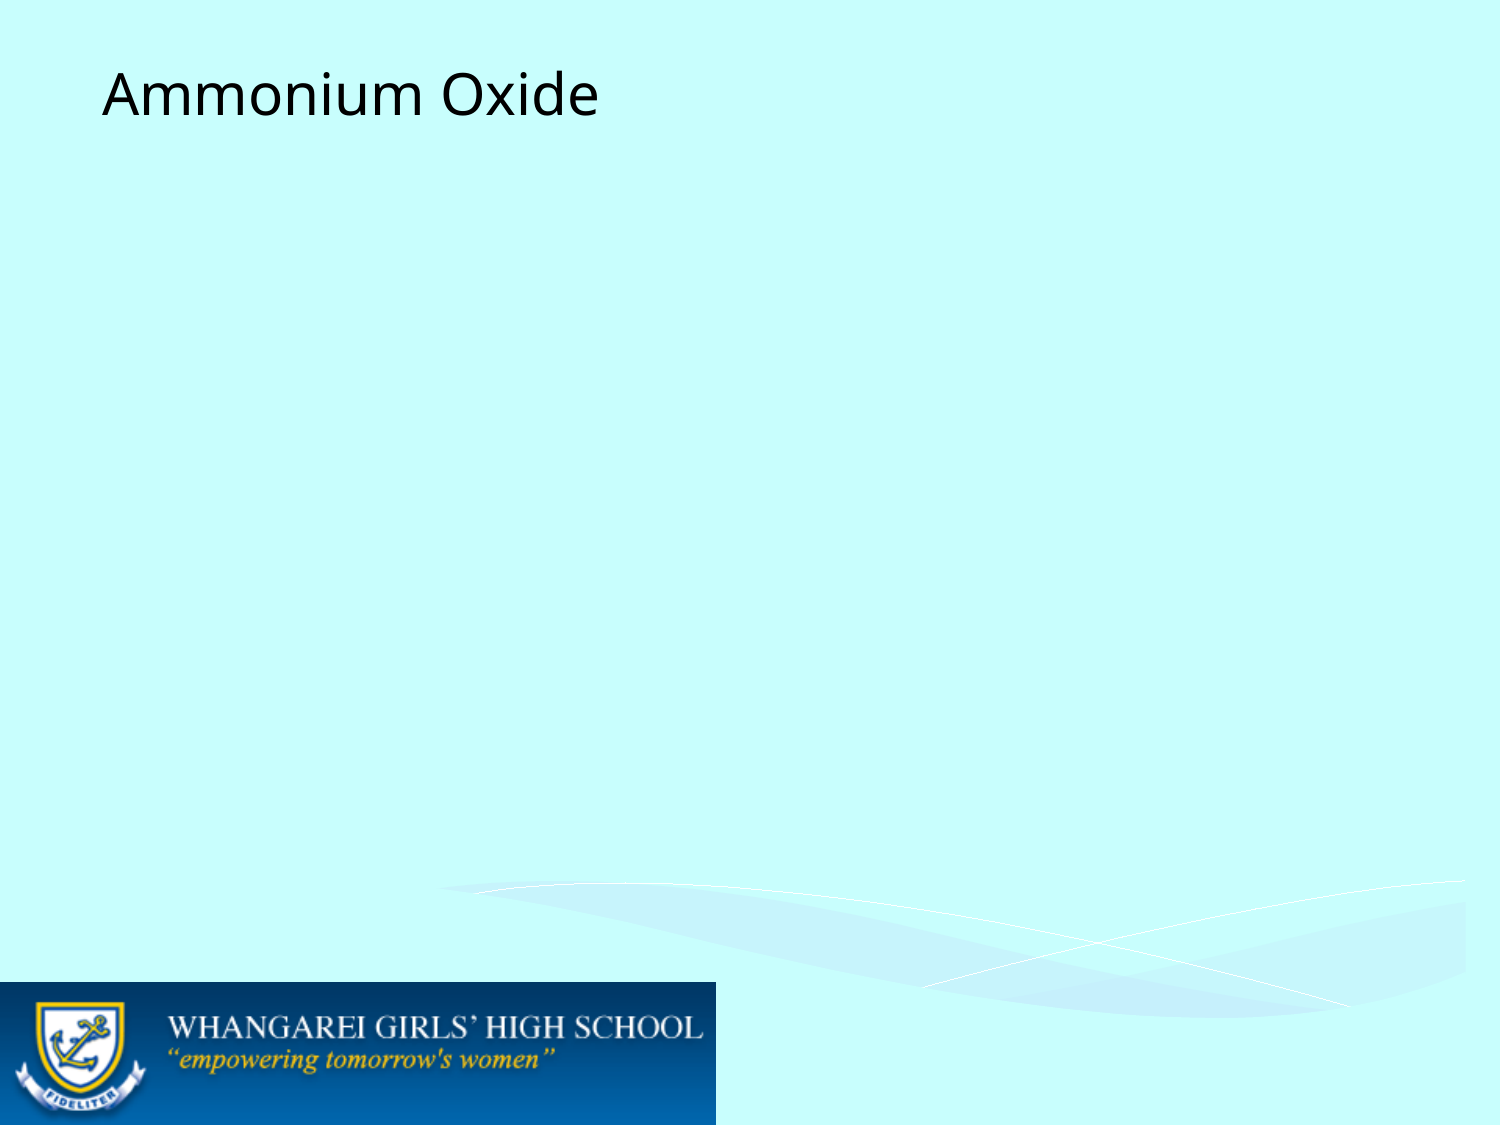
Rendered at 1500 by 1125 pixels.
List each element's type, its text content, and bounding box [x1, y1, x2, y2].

picture [0, 982, 716, 1125]
text_box Ammonium Oxide [87, 50, 738, 135]
